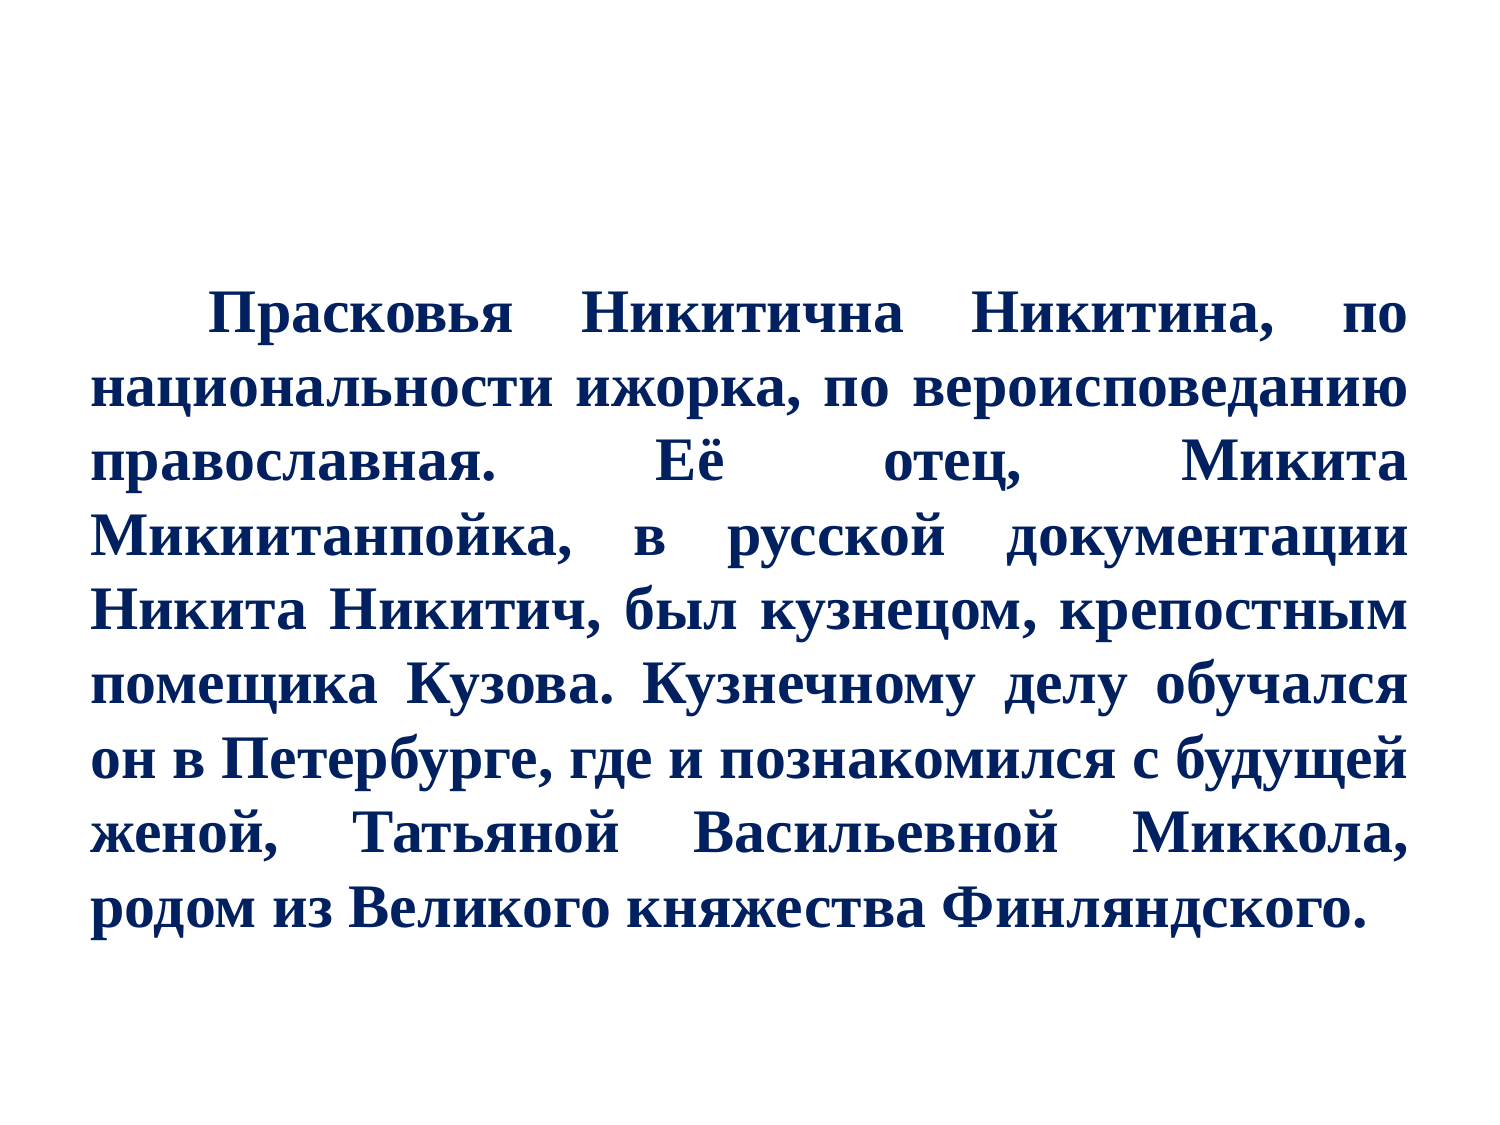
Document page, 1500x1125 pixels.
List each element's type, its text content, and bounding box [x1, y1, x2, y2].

list Прасковья Никитична Никитина, по национальности ижорка, по вероисповеданию православная. Её отец, Микита Микиитанпойка, в русской документации Никита Никитич, был кузнецом, крепостным помещика Кузова. Кузнечному делу обучался он в Петербурге, где и познакомился с будущей женой, Татьяной Васильевной Миккола, родом из Великого княжества Финляндского. [75, 262, 1425, 1005]
